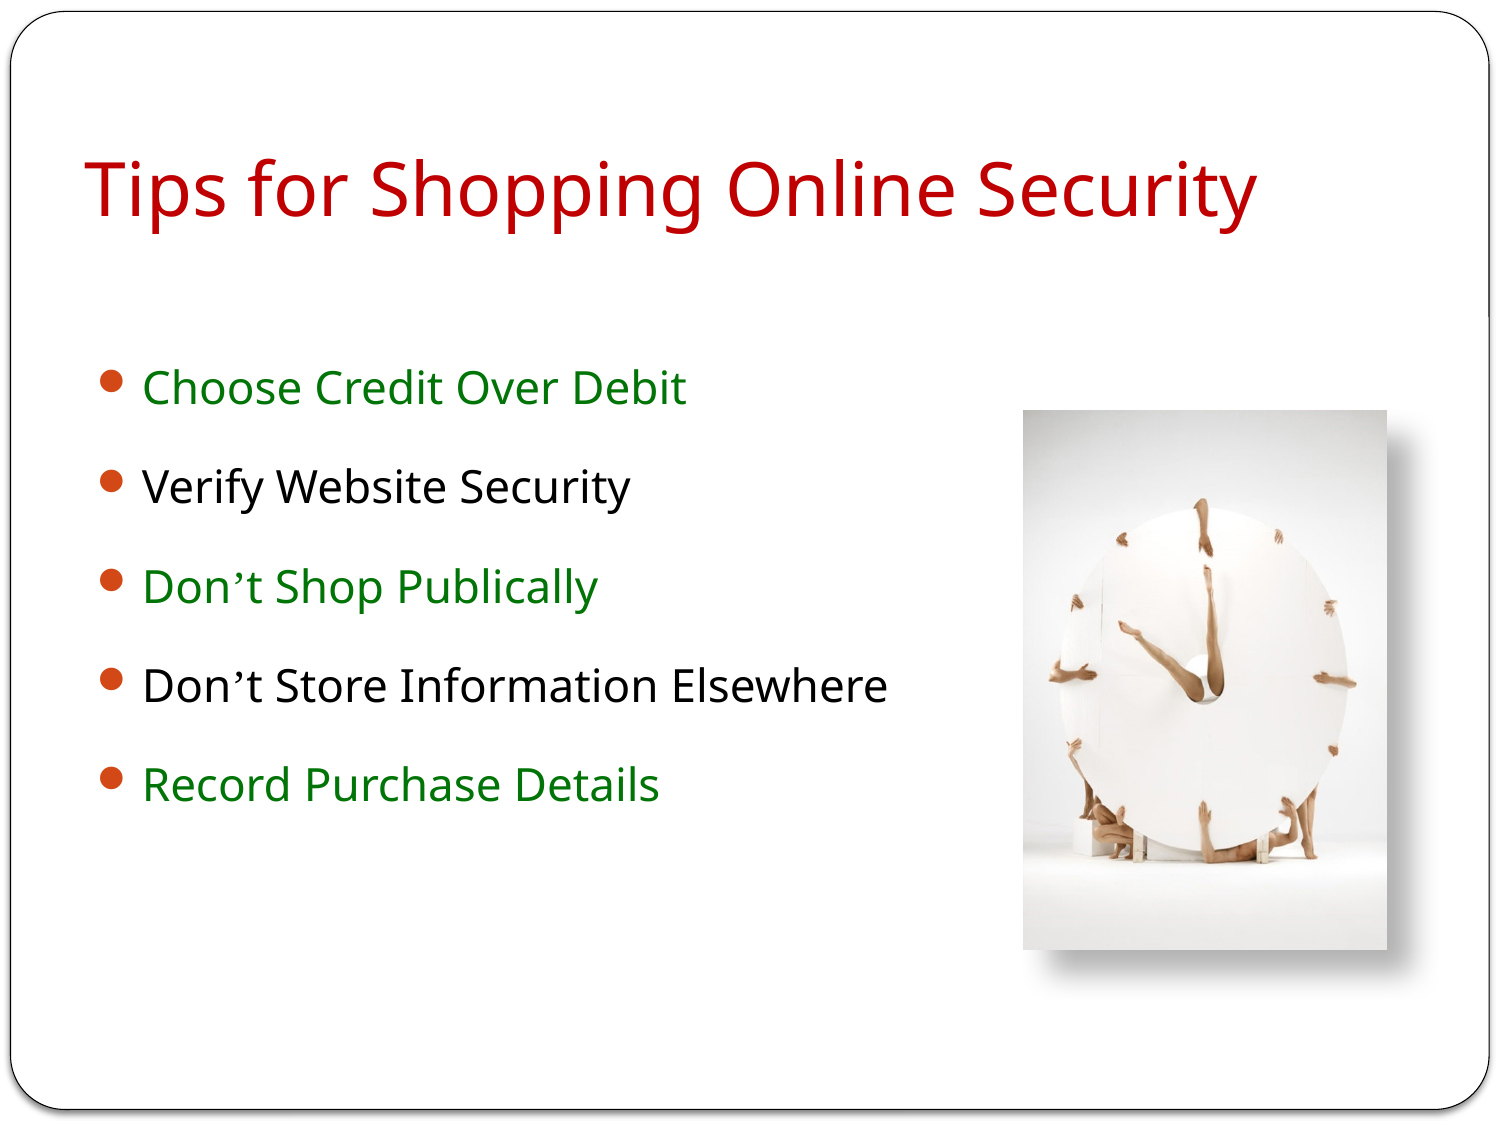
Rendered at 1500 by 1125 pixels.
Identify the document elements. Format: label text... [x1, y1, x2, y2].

list Choose Credit Over Debit Verify Website Security Don’t Shop Publically Don’t Store Information Elsewhere Record Purchase Details [82, 351, 997, 1102]
picture [1023, 409, 1387, 950]
title Tips for Shopping Online Security [70, 58, 1346, 247]
